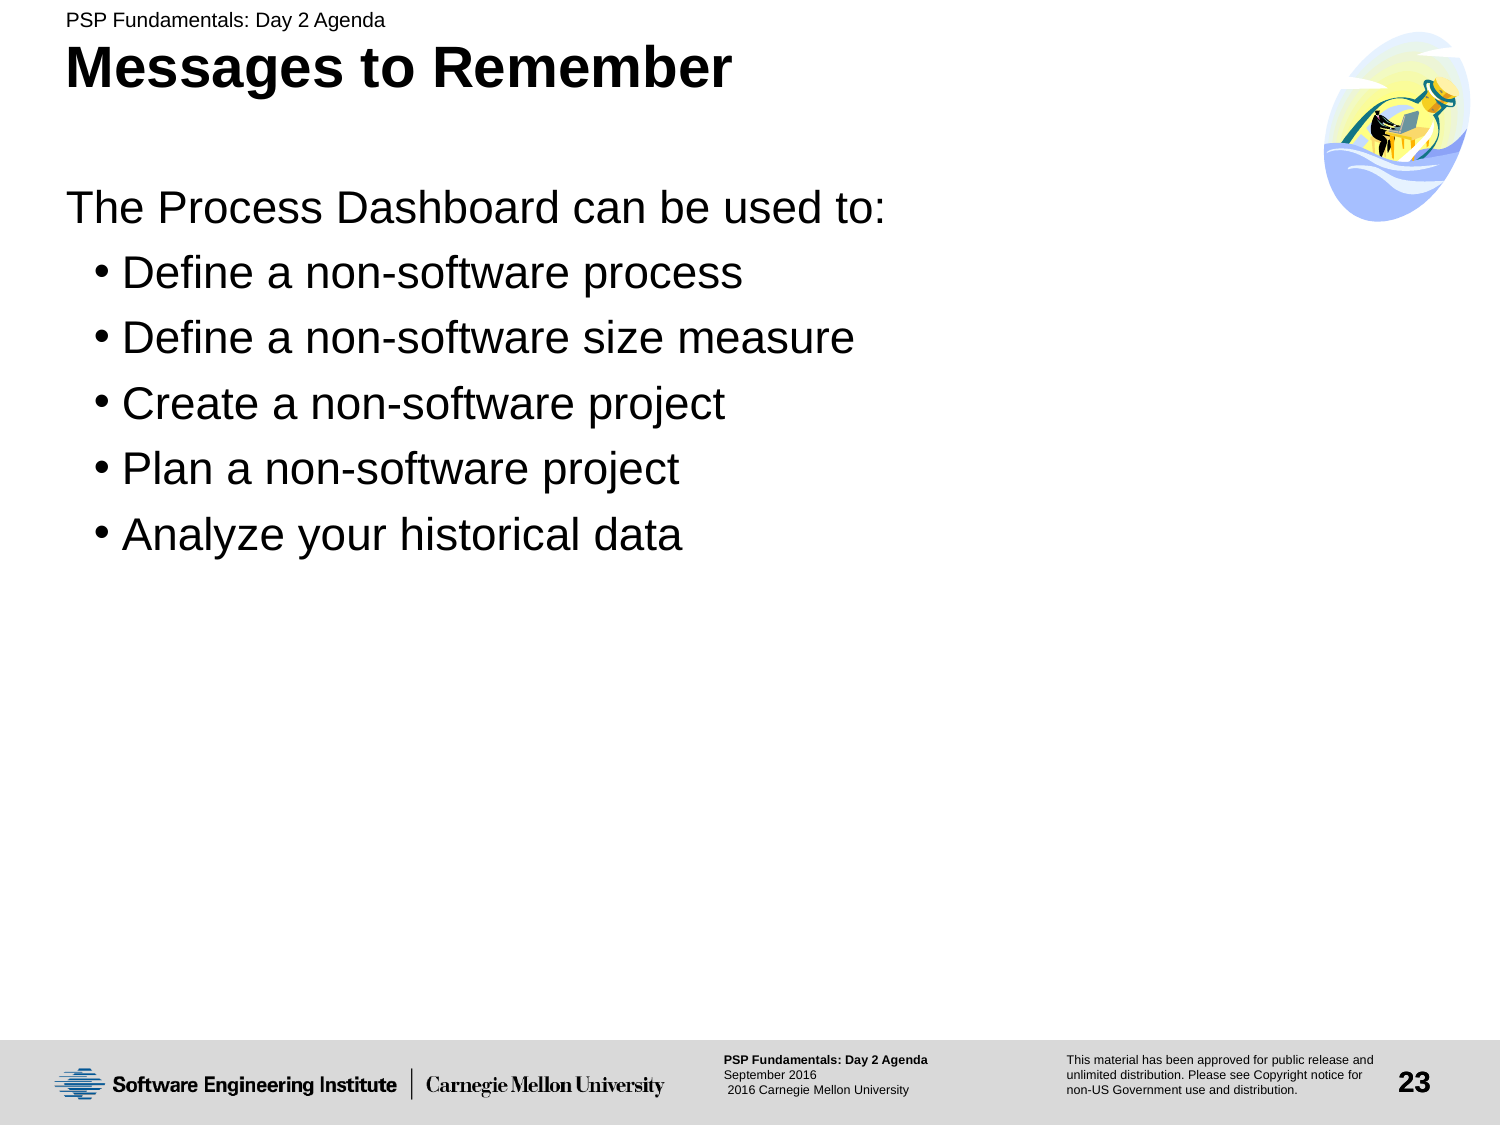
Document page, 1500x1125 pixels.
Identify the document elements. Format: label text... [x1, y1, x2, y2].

title Messages to Remember [65, 37, 1321, 148]
picture [1321, 29, 1473, 225]
picture [46, 1061, 673, 1104]
list The Process Dashboard can be used to: Define a non-software process Define a non-software size measure Create a non-software project Plan a non-software project Analyze your historical data [65, 177, 1431, 1000]
